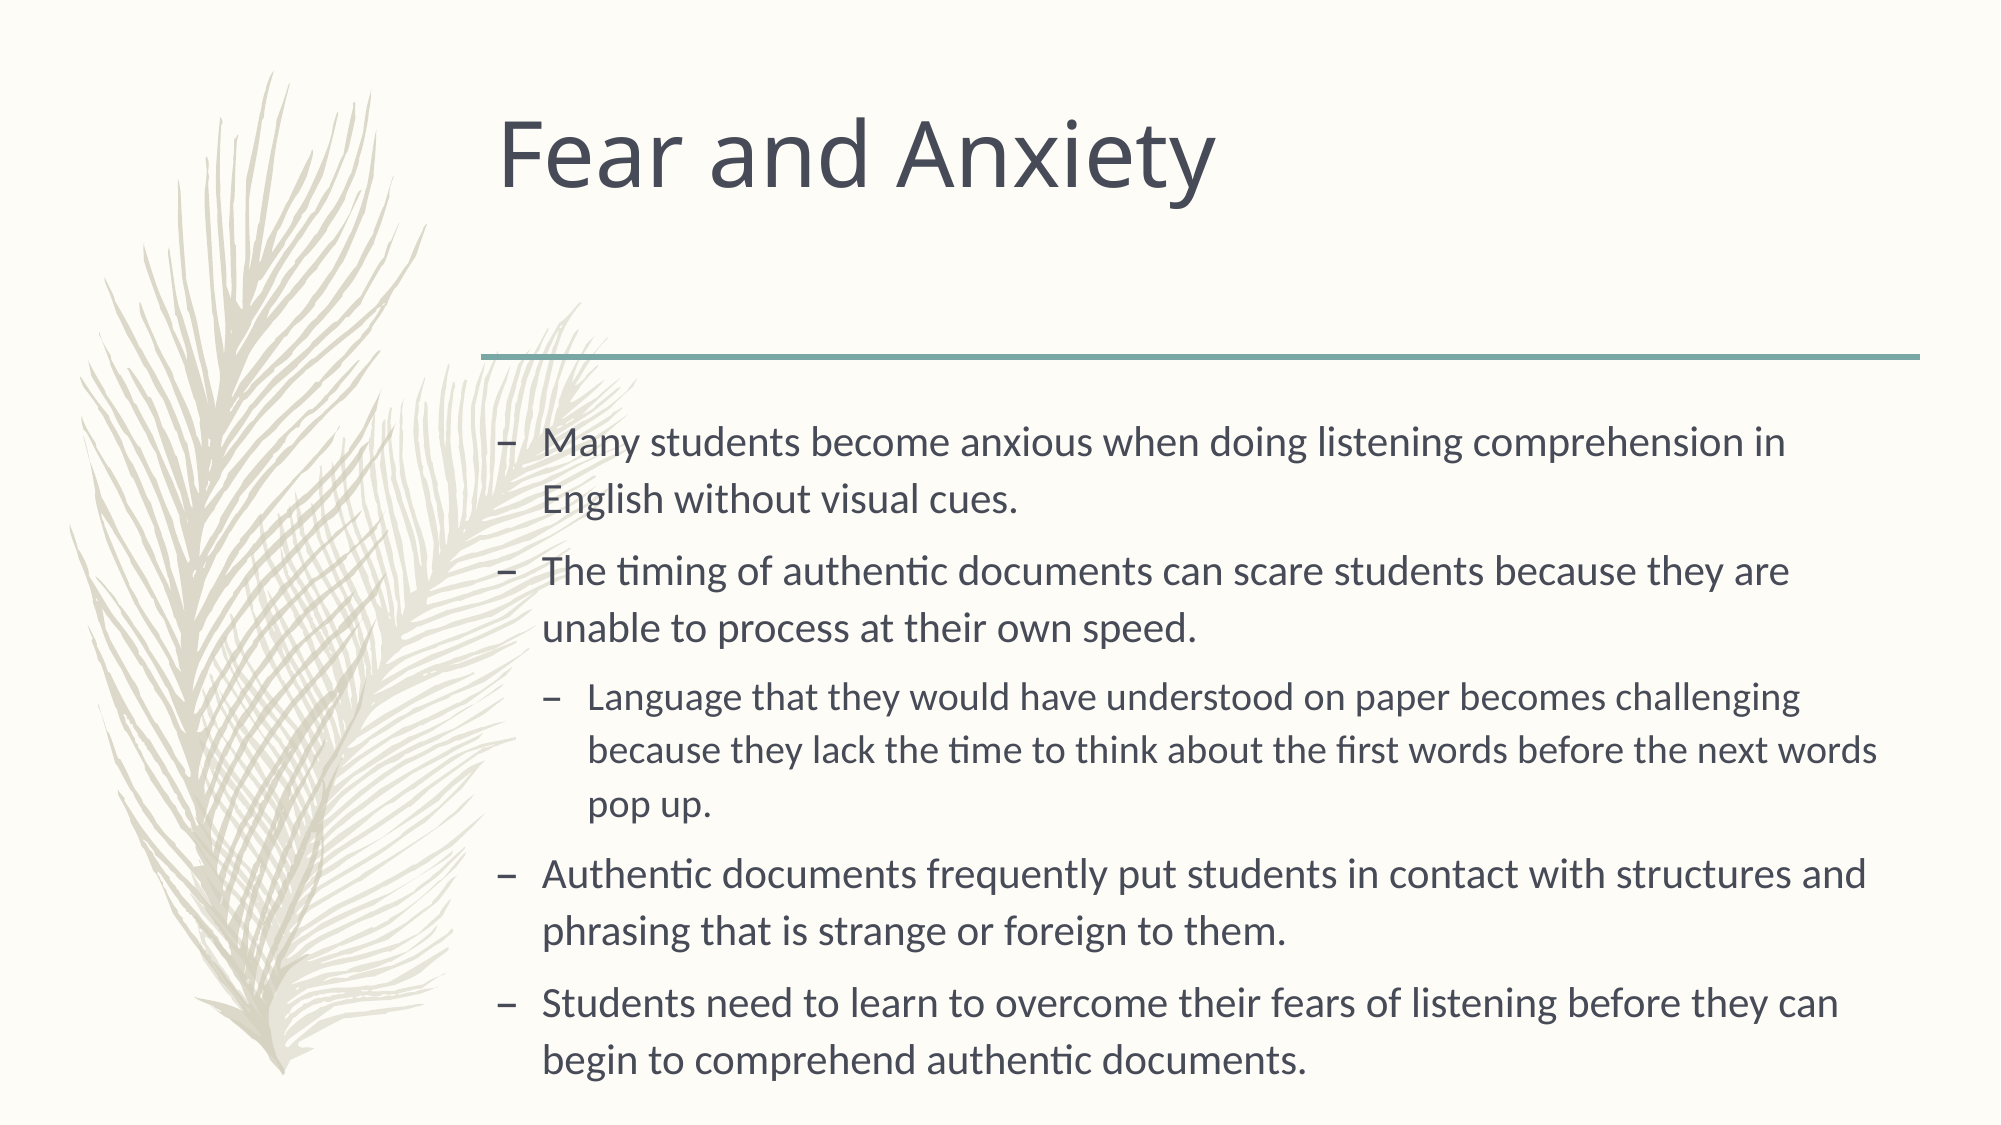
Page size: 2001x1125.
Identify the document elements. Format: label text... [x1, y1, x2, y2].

list Many students become anxious when doing listening comprehension in English without visual cues. The timing of authentic documents can scare students because they are unable to process at their own speed. Language that they would have understood on paper becomes challenging because they lack the time to think about the first words before the next words pop up. Authentic documents frequently put students in contact with structures and phrasing that is strange or foreign to them. Students need to learn to overcome their fears of listening before they can begin to comprehend authentic documents. [481, 399, 1920, 1093]
title Fear and Anxiety [481, 93, 1920, 255]
